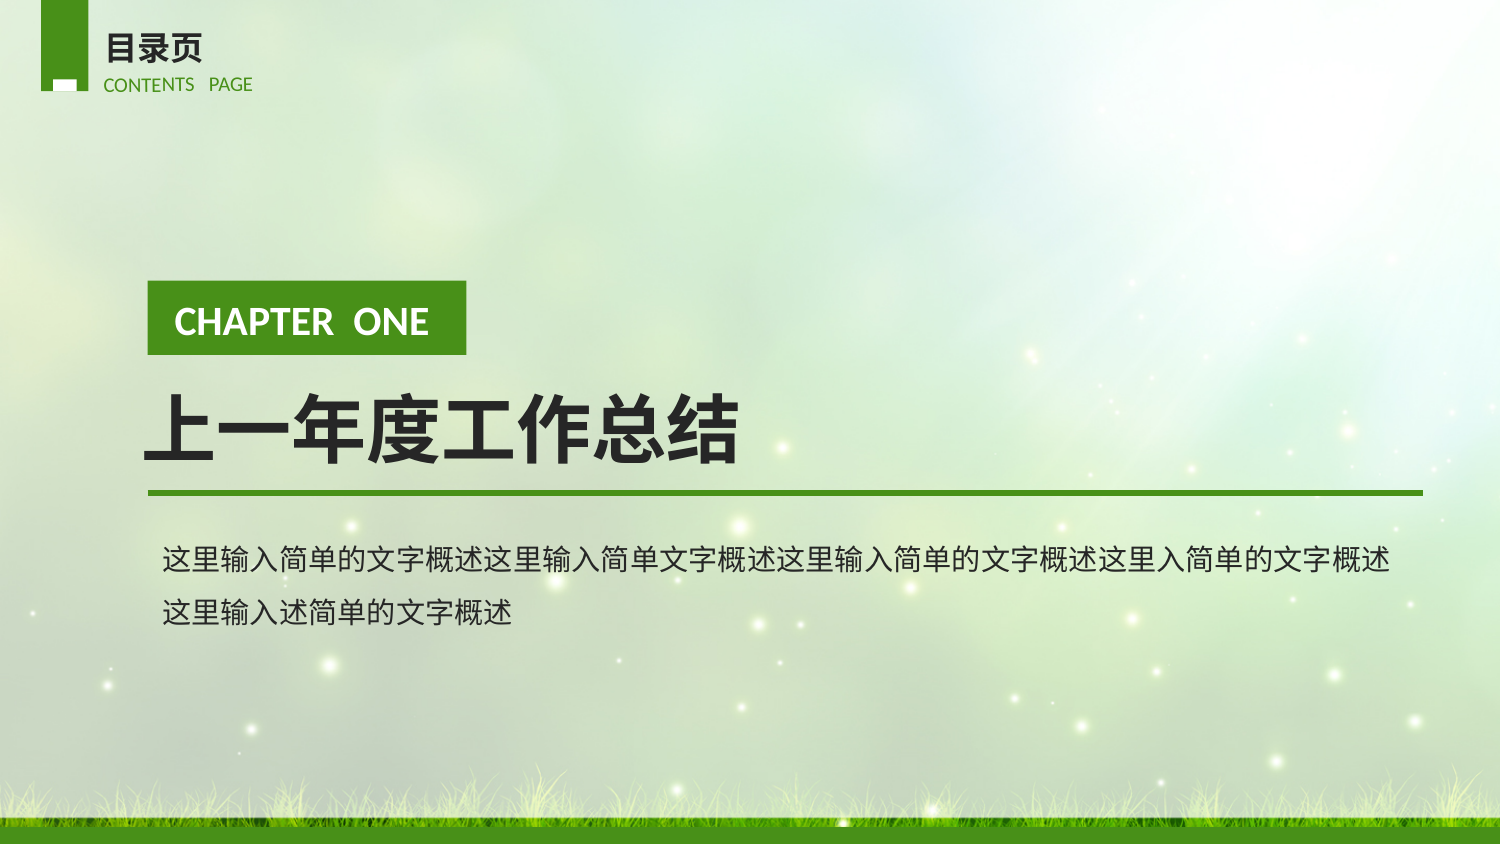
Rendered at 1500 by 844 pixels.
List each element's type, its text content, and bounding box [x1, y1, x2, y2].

text_box 这里输入简单的文字概述这里输入简单文字概述这里输入简单的文字概述这里入简单的文字概述这里输入述简单的文字概述 [147, 516, 1424, 637]
text_box 目录页 [94, 20, 219, 51]
text_box 上一年度工作总结 [127, 375, 757, 480]
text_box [40, 0, 89, 92]
text_box [145, 279, 469, 357]
text_box CONTENTS PAGE [86, 49, 292, 117]
text_box CHAPTER ONE [159, 285, 445, 351]
picture [0, 0, 1500, 827]
